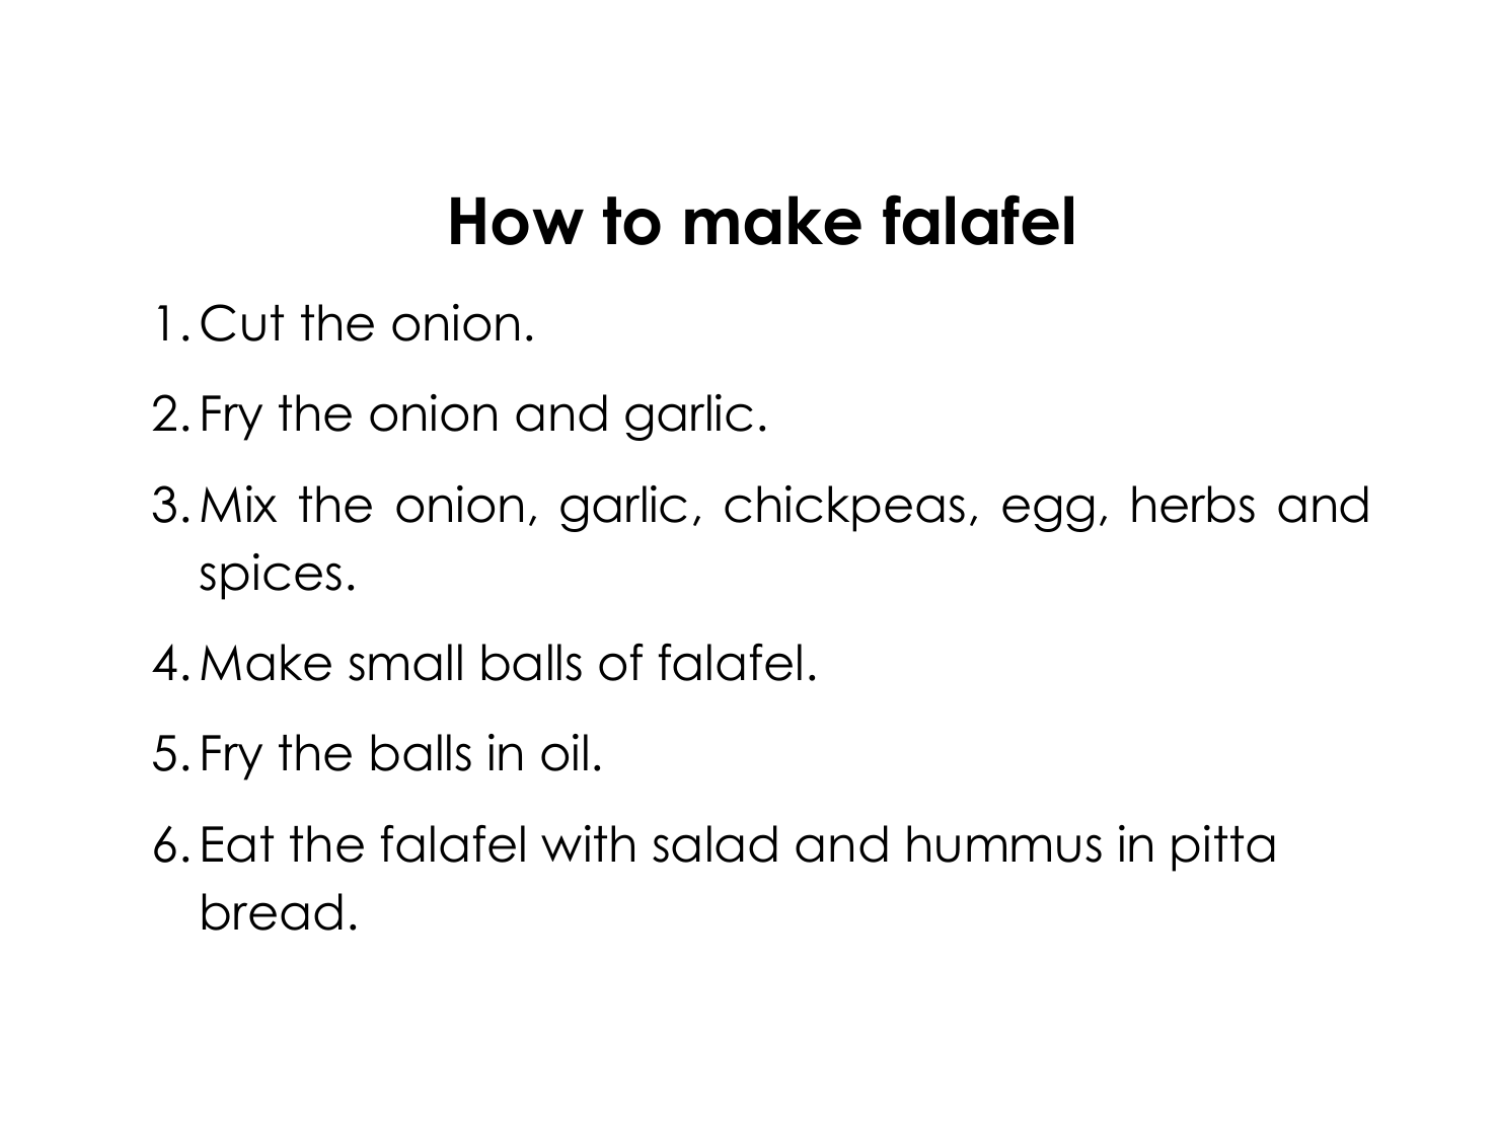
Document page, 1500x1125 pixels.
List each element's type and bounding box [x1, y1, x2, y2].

picture [78, 161, 1422, 964]
